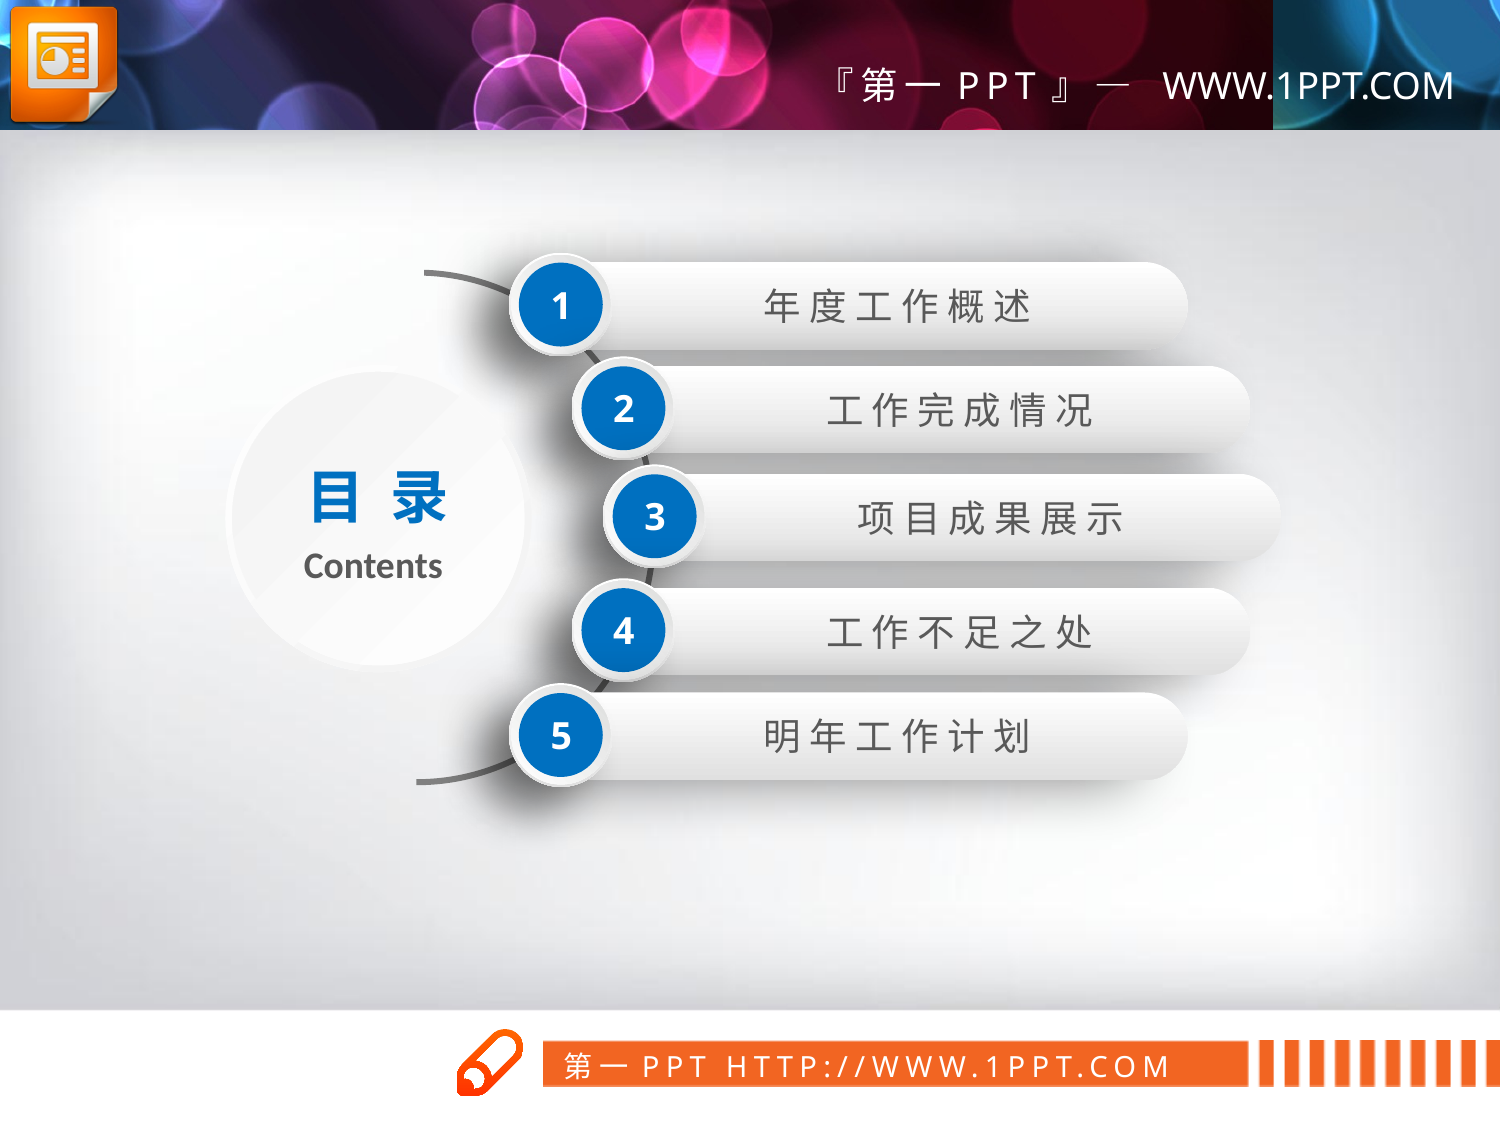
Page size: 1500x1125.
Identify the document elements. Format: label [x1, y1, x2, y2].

text_box [459, 773, 468, 782]
text_box [416, 776, 451, 786]
text_box [571, 578, 1251, 683]
text_box [469, 276, 481, 285]
picture [543, 1040, 1500, 1087]
text_box [424, 269, 461, 280]
text_box [508, 682, 1188, 788]
text_box [508, 252, 1188, 357]
text_box [602, 464, 1282, 569]
text_box [225, 364, 532, 673]
picture [0, 0, 1500, 1012]
text_box [571, 356, 1251, 461]
